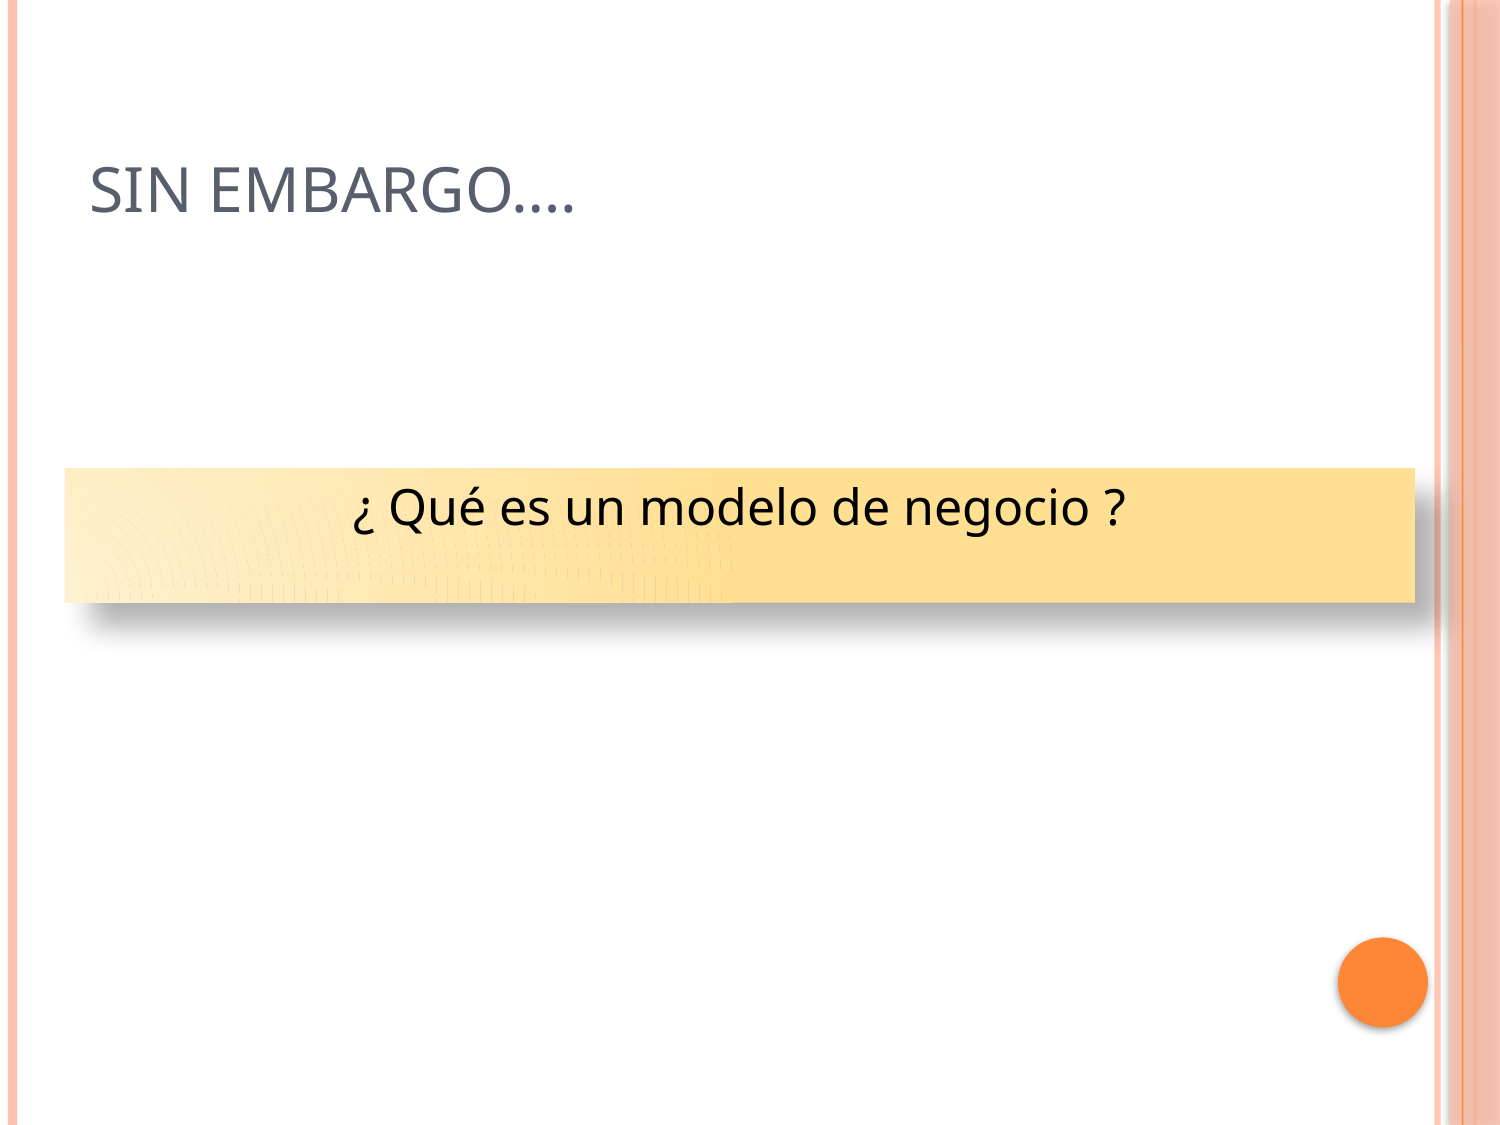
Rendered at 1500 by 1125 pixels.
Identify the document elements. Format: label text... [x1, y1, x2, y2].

list ¿ Qué es un modelo de negocio ? [64, 467, 1416, 604]
title Sin embargo…. [75, 45, 1300, 233]
